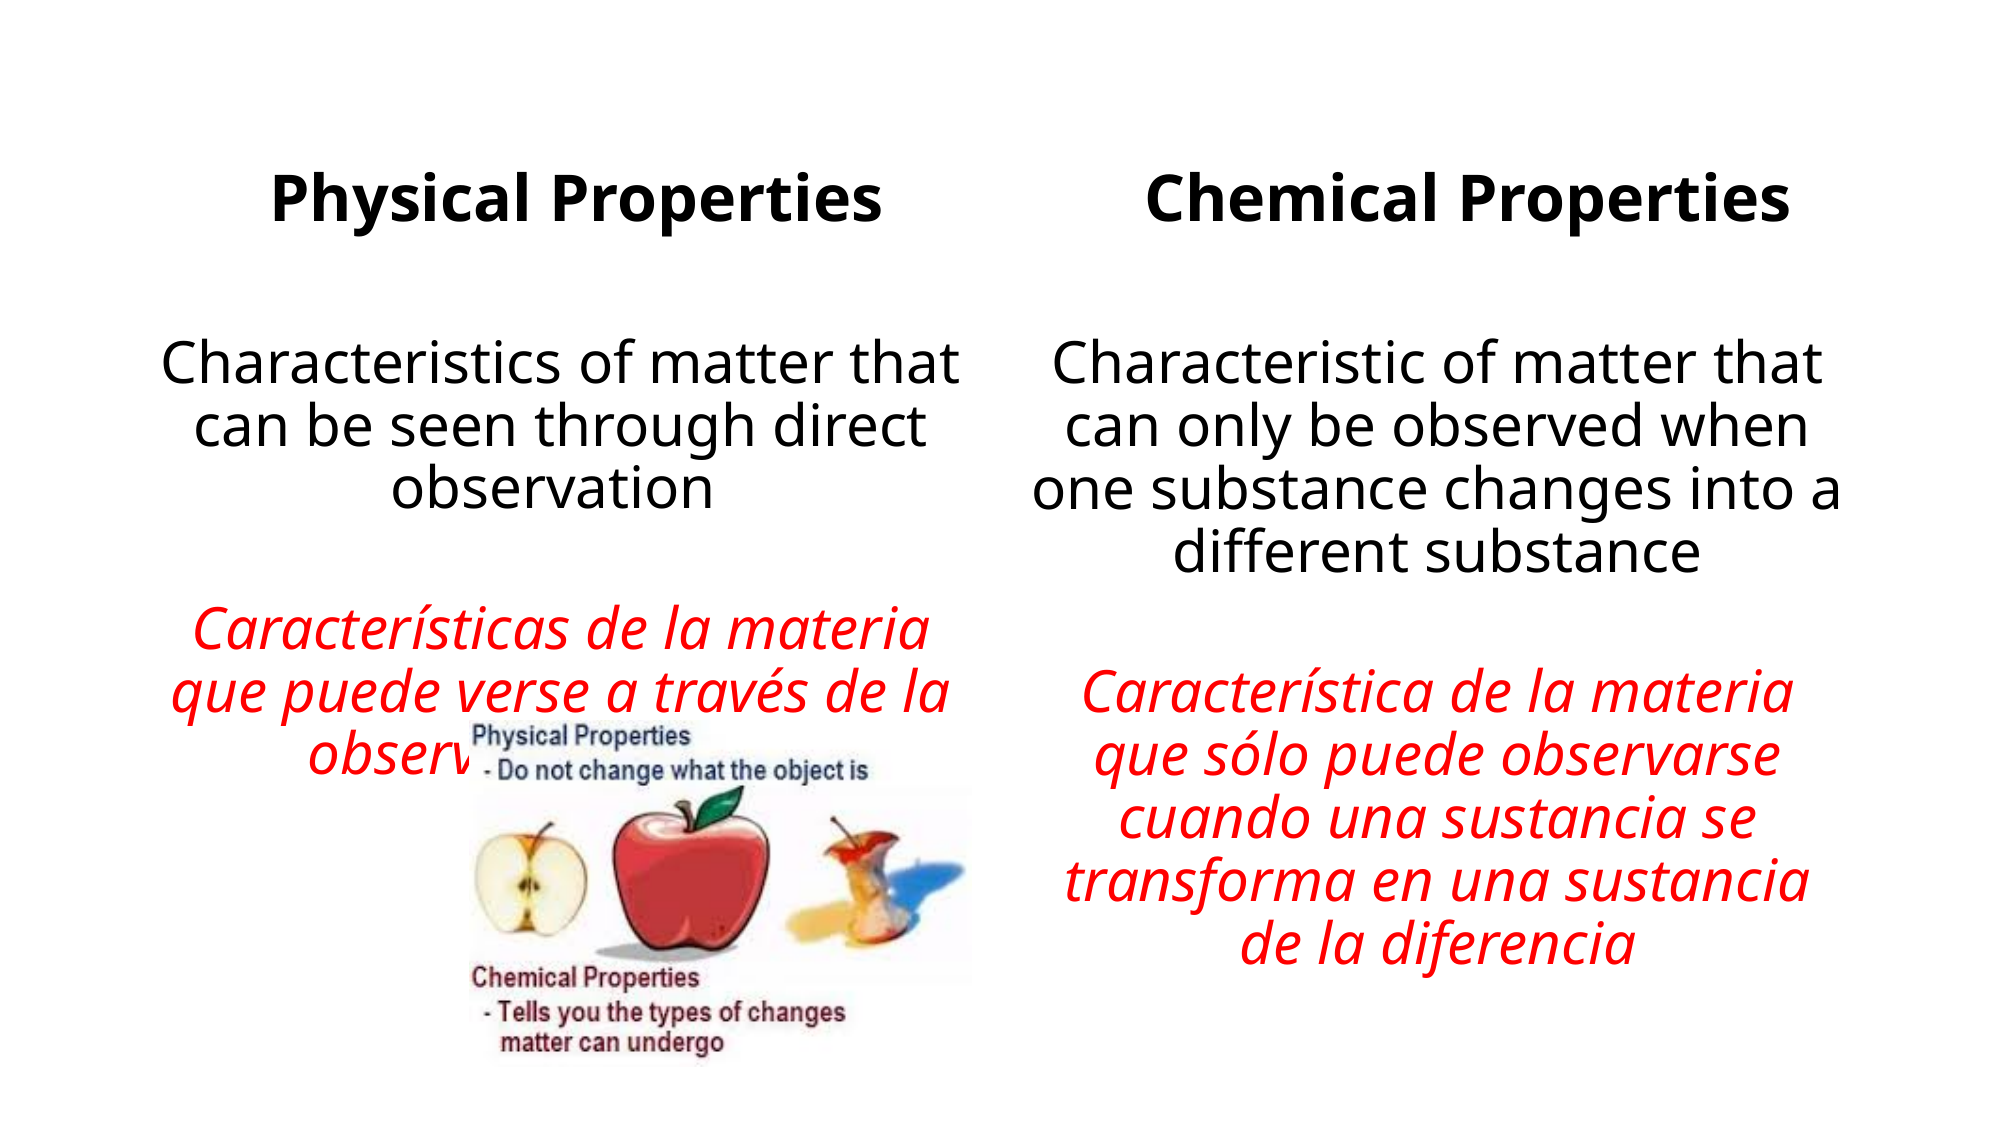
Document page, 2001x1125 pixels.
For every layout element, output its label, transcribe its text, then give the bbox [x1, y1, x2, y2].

list Chemical Properties [1000, 108, 1851, 244]
list Physical Properties [125, 108, 972, 244]
list Characteristic of matter that can only be observed when one substance changes into a different substance Característica de la materia que sólo puede observarse cuando una sustancia se transforma en una sustancia de la diferencia [1012, 325, 1863, 1016]
picture [469, 720, 972, 1067]
list Characteristics of matter that can be seen through direct observation Características de la materia que puede verse a través de la observación directa [137, 325, 984, 1016]
